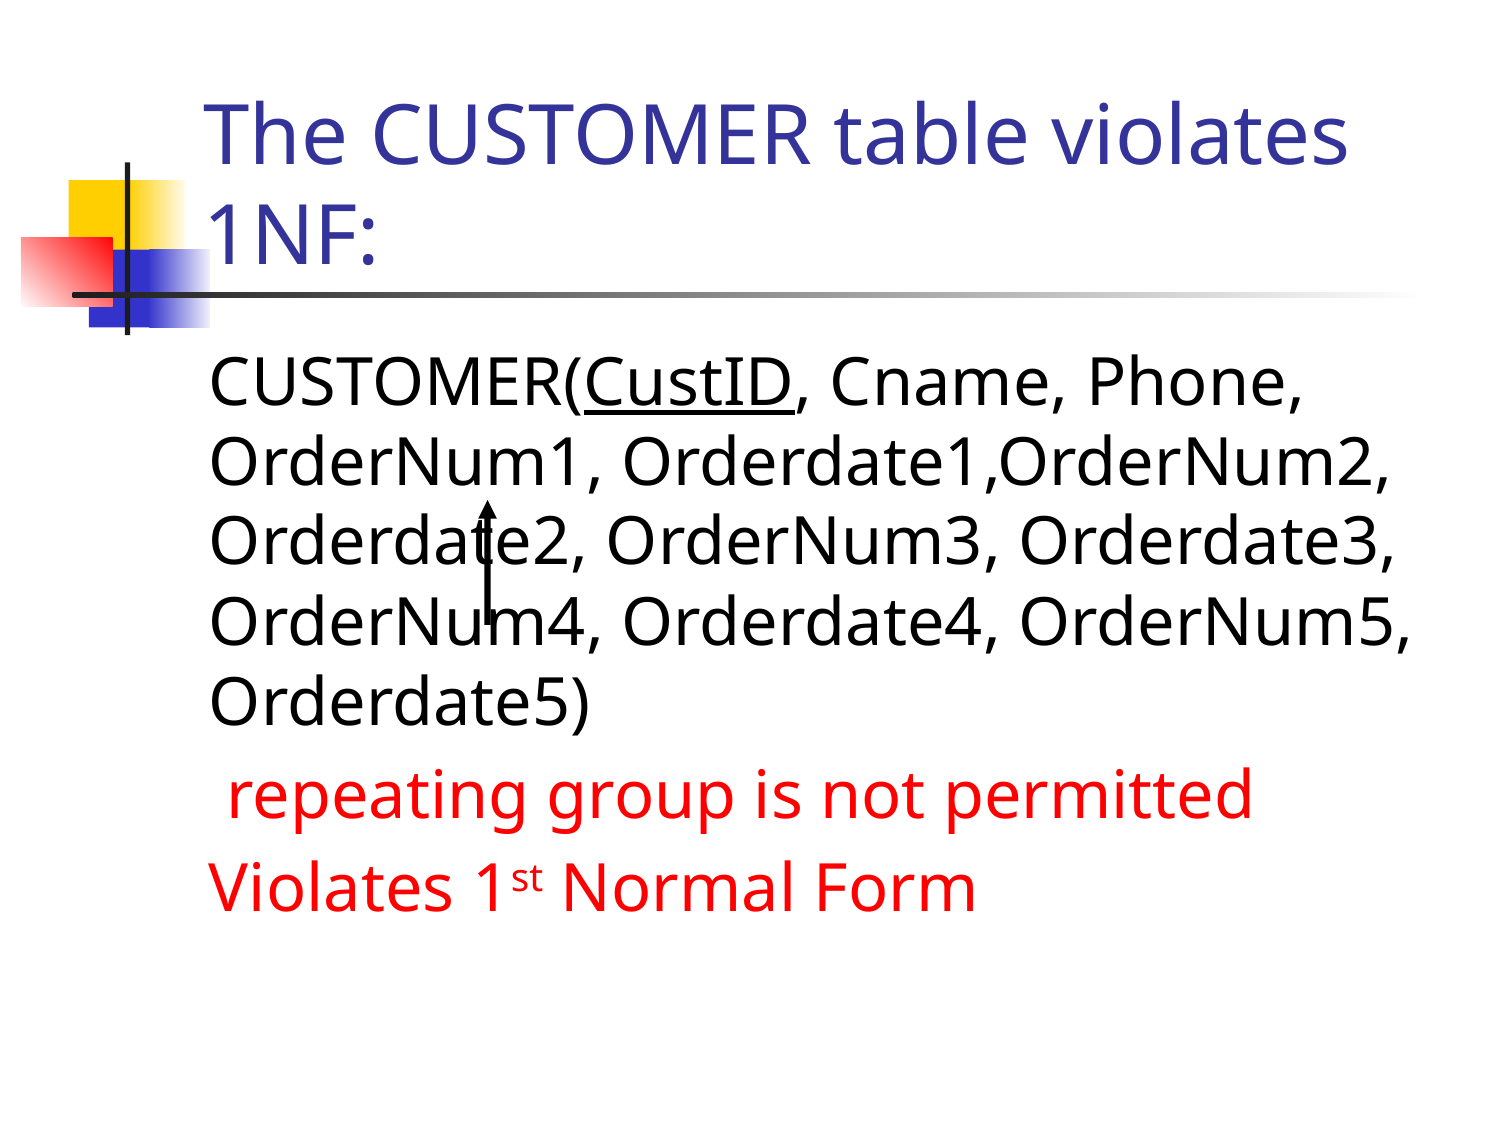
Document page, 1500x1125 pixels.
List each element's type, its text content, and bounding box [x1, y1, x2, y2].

list CUSTOMER(CustID, Cname, Phone, OrderNum1, Orderdate1,OrderNum2, Orderdate2, OrderNum3, Orderdate3, OrderNum4, Orderdate4, OrderNum5, Orderdate5) repeating group is not permitted Violates 1st Normal Form [193, 331, 1469, 1006]
title The CUSTOMER table violates 1NF: [188, 101, 1468, 289]
text_box [481, 499, 494, 625]
